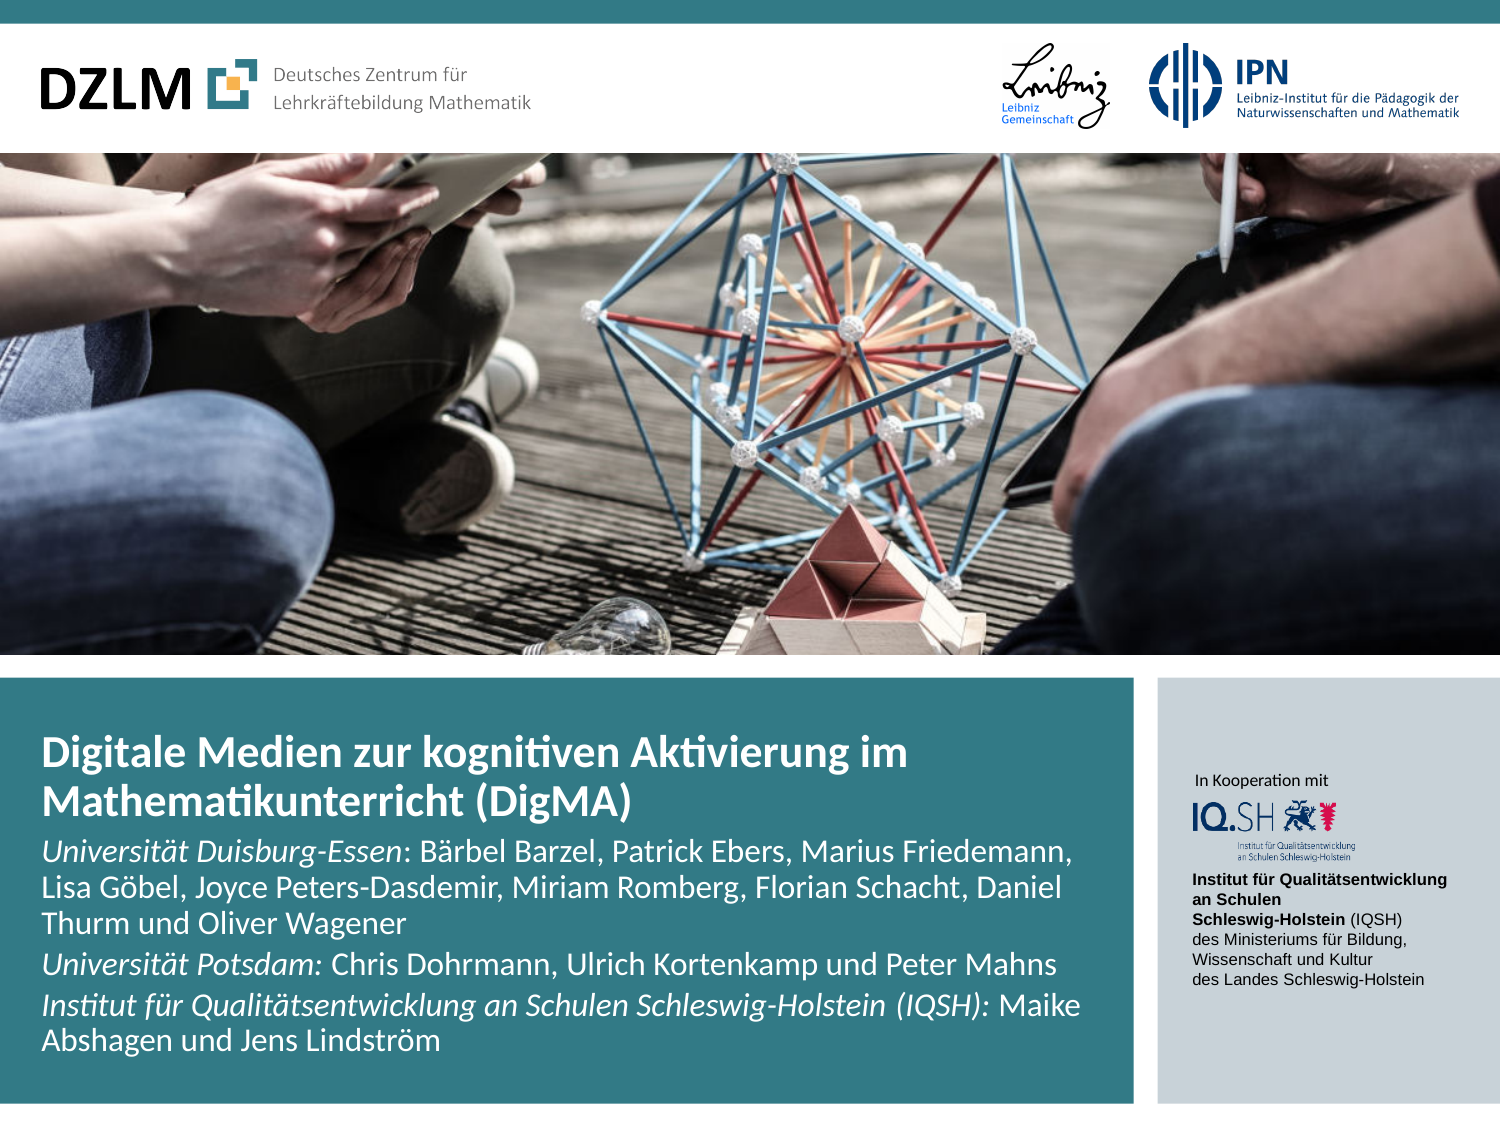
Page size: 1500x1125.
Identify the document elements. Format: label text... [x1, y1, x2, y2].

list Digitale Medien zur kognitiven Aktivierung im Mathematikunterricht (DigMA) [41, 728, 1087, 808]
picture [41, 24, 531, 113]
list Universität Duisburg-Essen: Bärbel Barzel, Patrick Ebers, Marius Friedemann, Lisa Göbel, Joyce Peters-Dasdemir, Miriam Romberg, Florian Schacht, Daniel Thurm und Oliver Wagener Universität Potsdam: Chris Dohrmann, Ulrich Kortenkamp und Peter Mahns Institut für Qualitätsentwicklung an Schulen Schleswig-Holstein (IQSH): Maike Abshagen und Jens Lindström [41, 834, 1087, 1011]
picture [1149, 43, 1459, 128]
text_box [1163, 761, 1479, 1049]
picture [1002, 43, 1110, 129]
picture [0, 153, 1500, 655]
